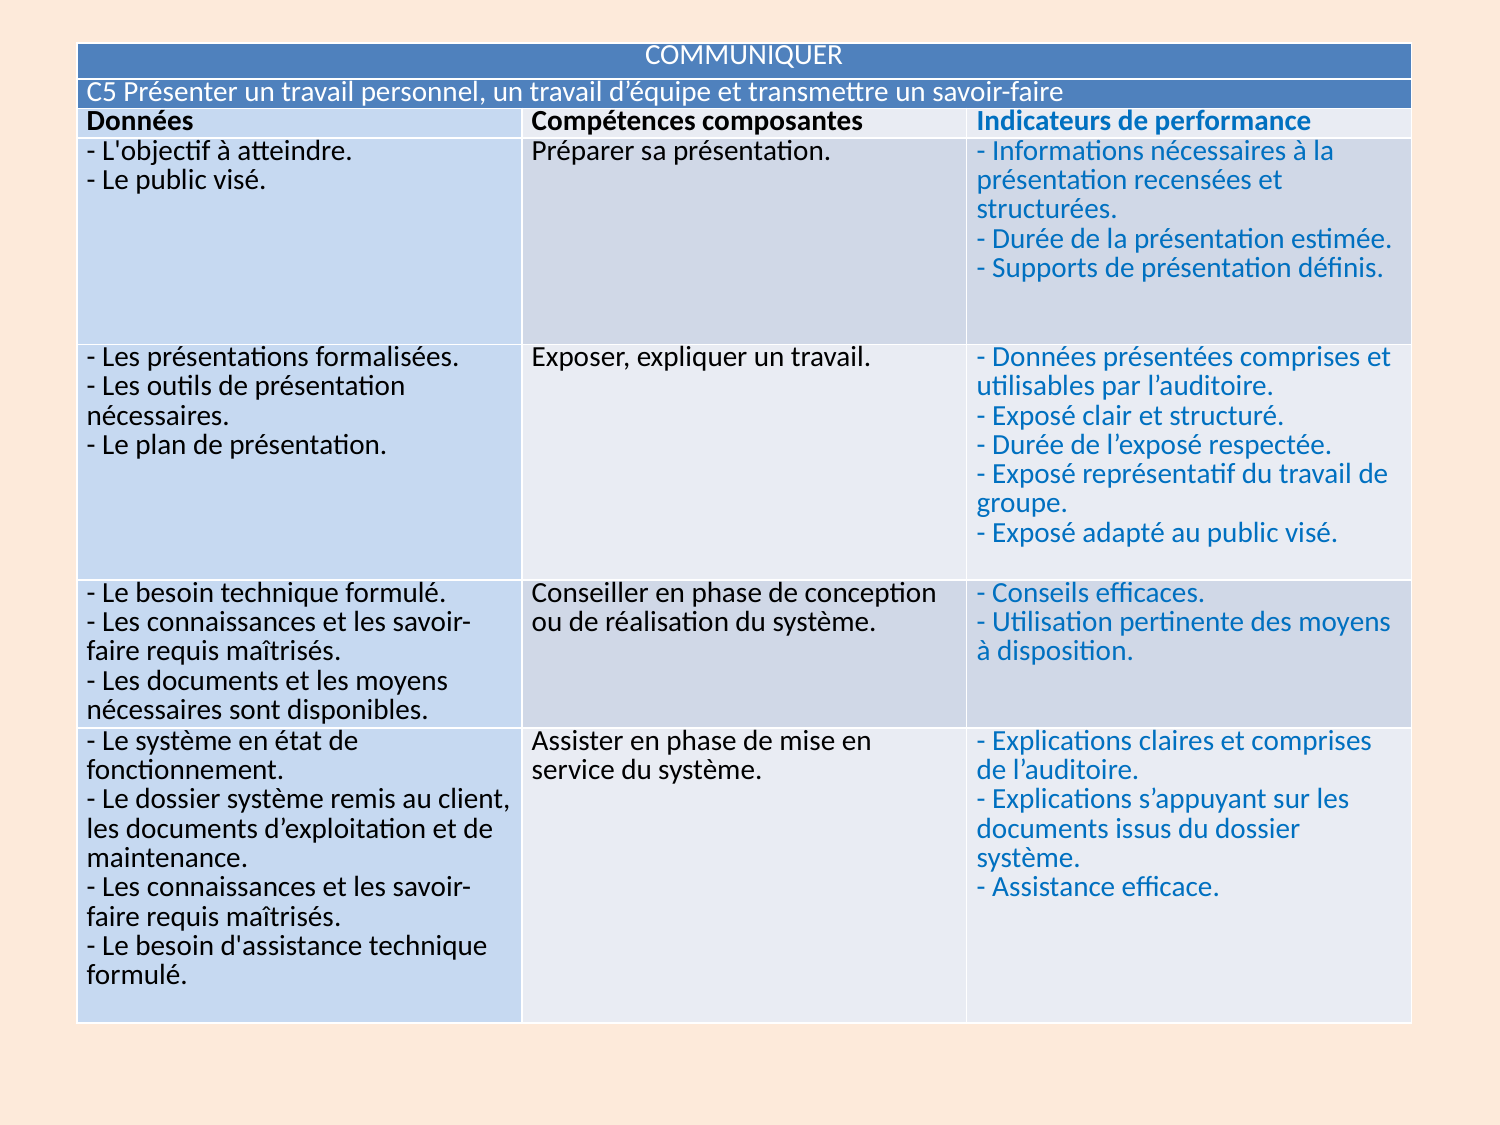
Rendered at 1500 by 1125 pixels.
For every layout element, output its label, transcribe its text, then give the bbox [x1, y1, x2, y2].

table_cell Exposer, expliquer un travail. [523, 345, 966, 579]
table_cell Indicateurs de performance [967, 109, 1411, 137]
table_cell - Les présentations formalisées. - Les outils de présentation nécessaires. - Le plan de présentation. [78, 345, 521, 579]
table_header COMMUNIQUER [78, 44, 1411, 78]
table_cell Conseiller en phase de conception ou de réalisation du système. [523, 581, 966, 727]
table_cell - Explications claires et comprises de l’auditoire. - Explications s’appuyant sur les documents issus du dossier système. - Assistance efficace. [967, 729, 1411, 1022]
table_cell C5 Présenter un travail personnel, un travail d’équipe et transmettre un savoir-faire [78, 80, 1411, 108]
table_cell - Informations nécessaires à la présentation recensées et structurées. - Durée de la présentation estimée. - Supports de présentation définis. [967, 139, 1411, 344]
table_cell - Le besoin technique formulé. - Les connaissances et les savoir-faire requis maîtrisés. - Les documents et les moyens nécessaires sont disponibles. [78, 581, 521, 727]
table_cell Préparer sa présentation. [523, 139, 966, 344]
table_cell - L'objectif à atteindre. - Le public visé. [78, 139, 521, 344]
table_cell Assister en phase de mise en service du système. [523, 729, 966, 1022]
table_cell - Le système en état de fonctionnement. - Le dossier système remis au client, les documents d’exploitation et de maintenance. - Les connaissances et les savoir-faire requis maîtrisés. - Le besoin d'assistance technique formulé. [78, 729, 521, 1022]
table_cell - Conseils efficaces. - Utilisation pertinente des moyens à disposition. [967, 581, 1411, 727]
table_cell Données [78, 109, 521, 137]
table_cell Compétences composantes [523, 109, 966, 137]
table_cell - Données présentées comprises et utilisables par l’auditoire. - Exposé clair et structuré. - Durée de l’exposé respectée. - Exposé représentatif du travail de groupe. - Exposé adapté au public visé. [967, 345, 1411, 579]
